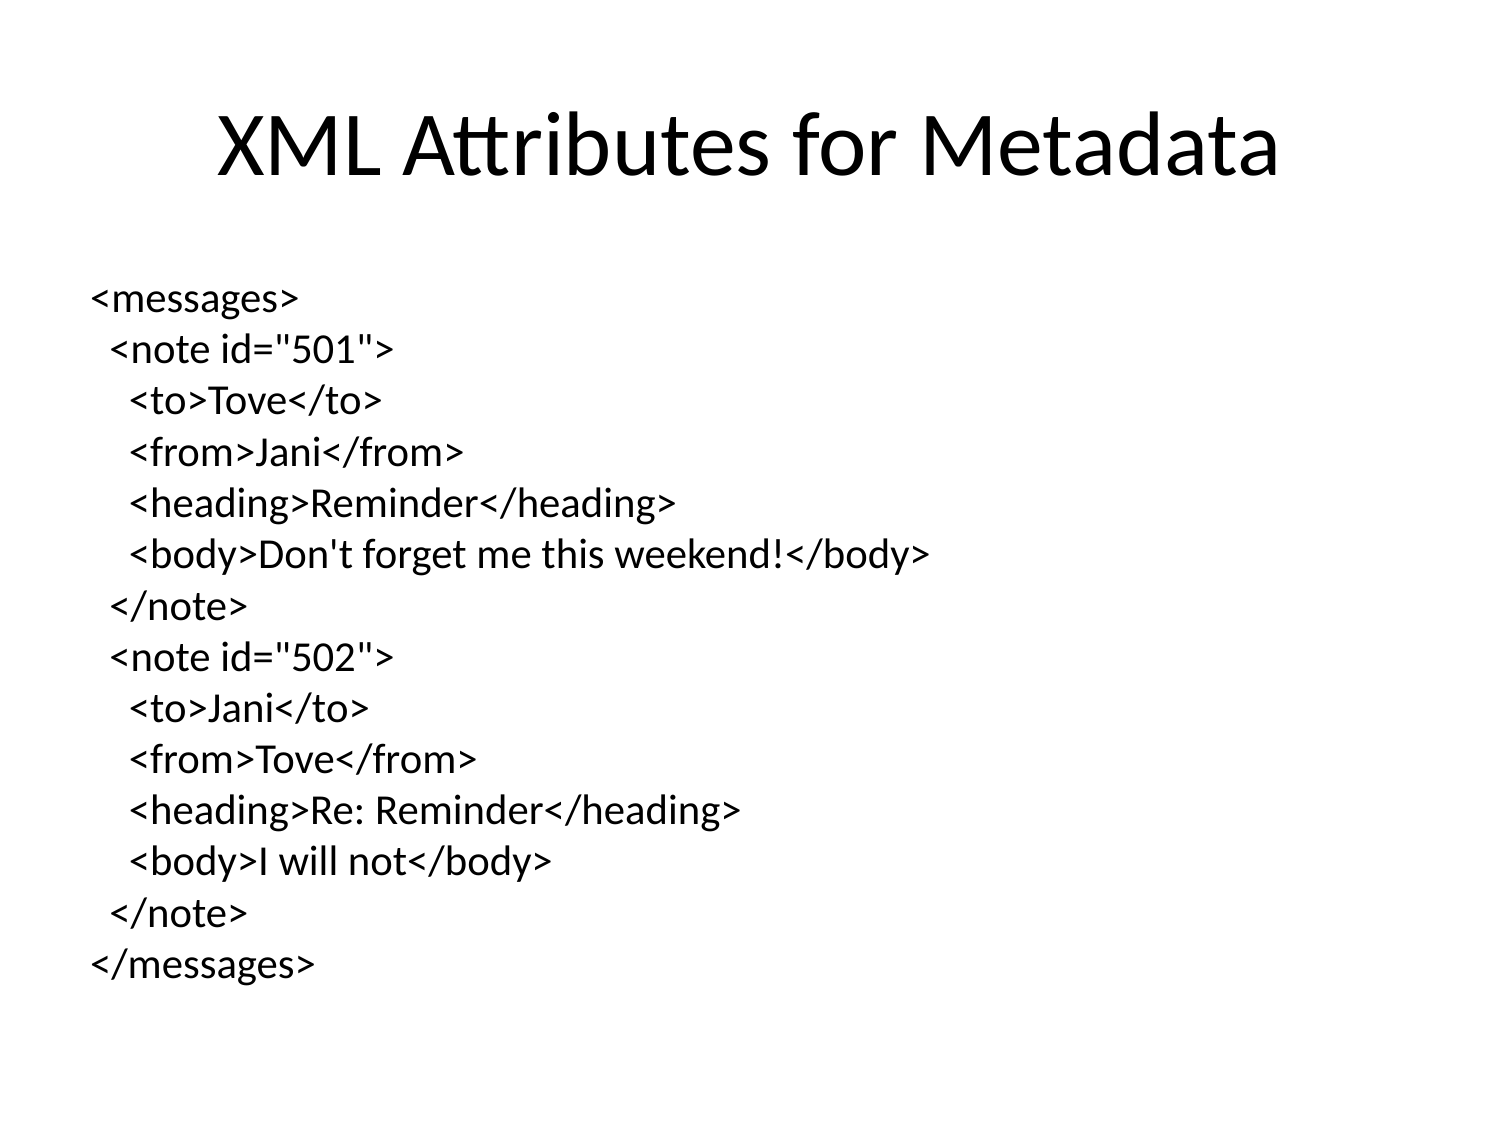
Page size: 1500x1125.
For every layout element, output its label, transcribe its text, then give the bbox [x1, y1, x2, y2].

title XML Attributes for Metadata [75, 45, 1425, 233]
list <messages> <note id="501"> <to>Tove</to> <from>Jani</from> <heading>Reminder</heading> <body>Don't forget me this weekend!</body> </note> <note id="502"> <to>Jani</to> <from>Tove</from> <heading>Re: Reminder</heading> <body>I will not</body> </note> </messages> [75, 262, 1425, 1005]
